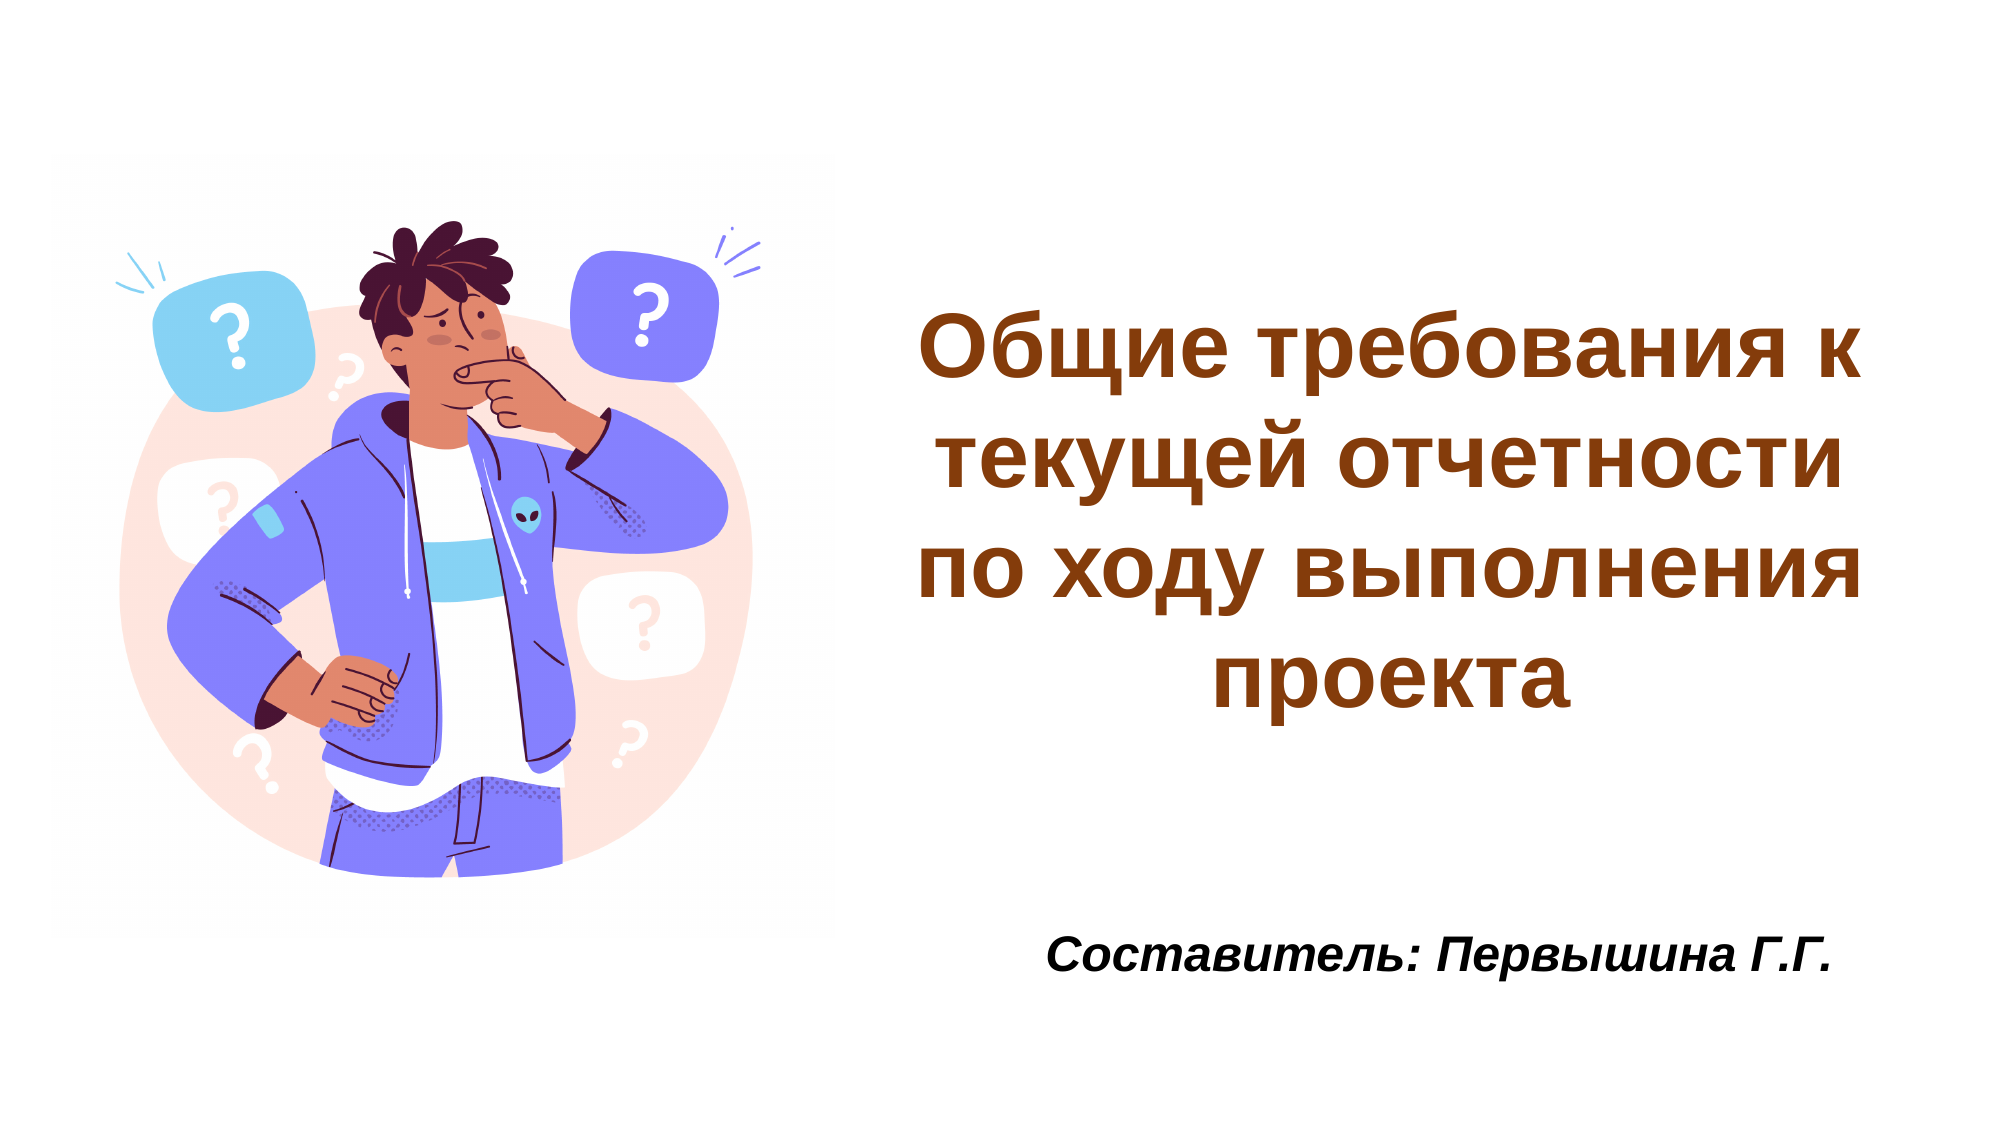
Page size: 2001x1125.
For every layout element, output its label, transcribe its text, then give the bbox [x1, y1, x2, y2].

picture [51, 154, 835, 938]
text_box Общие требования к текущей отчетности по ходу выполнения проекта [893, 278, 1887, 734]
text_box Составитель: Первышина Г.Г. [1030, 913, 1859, 989]
